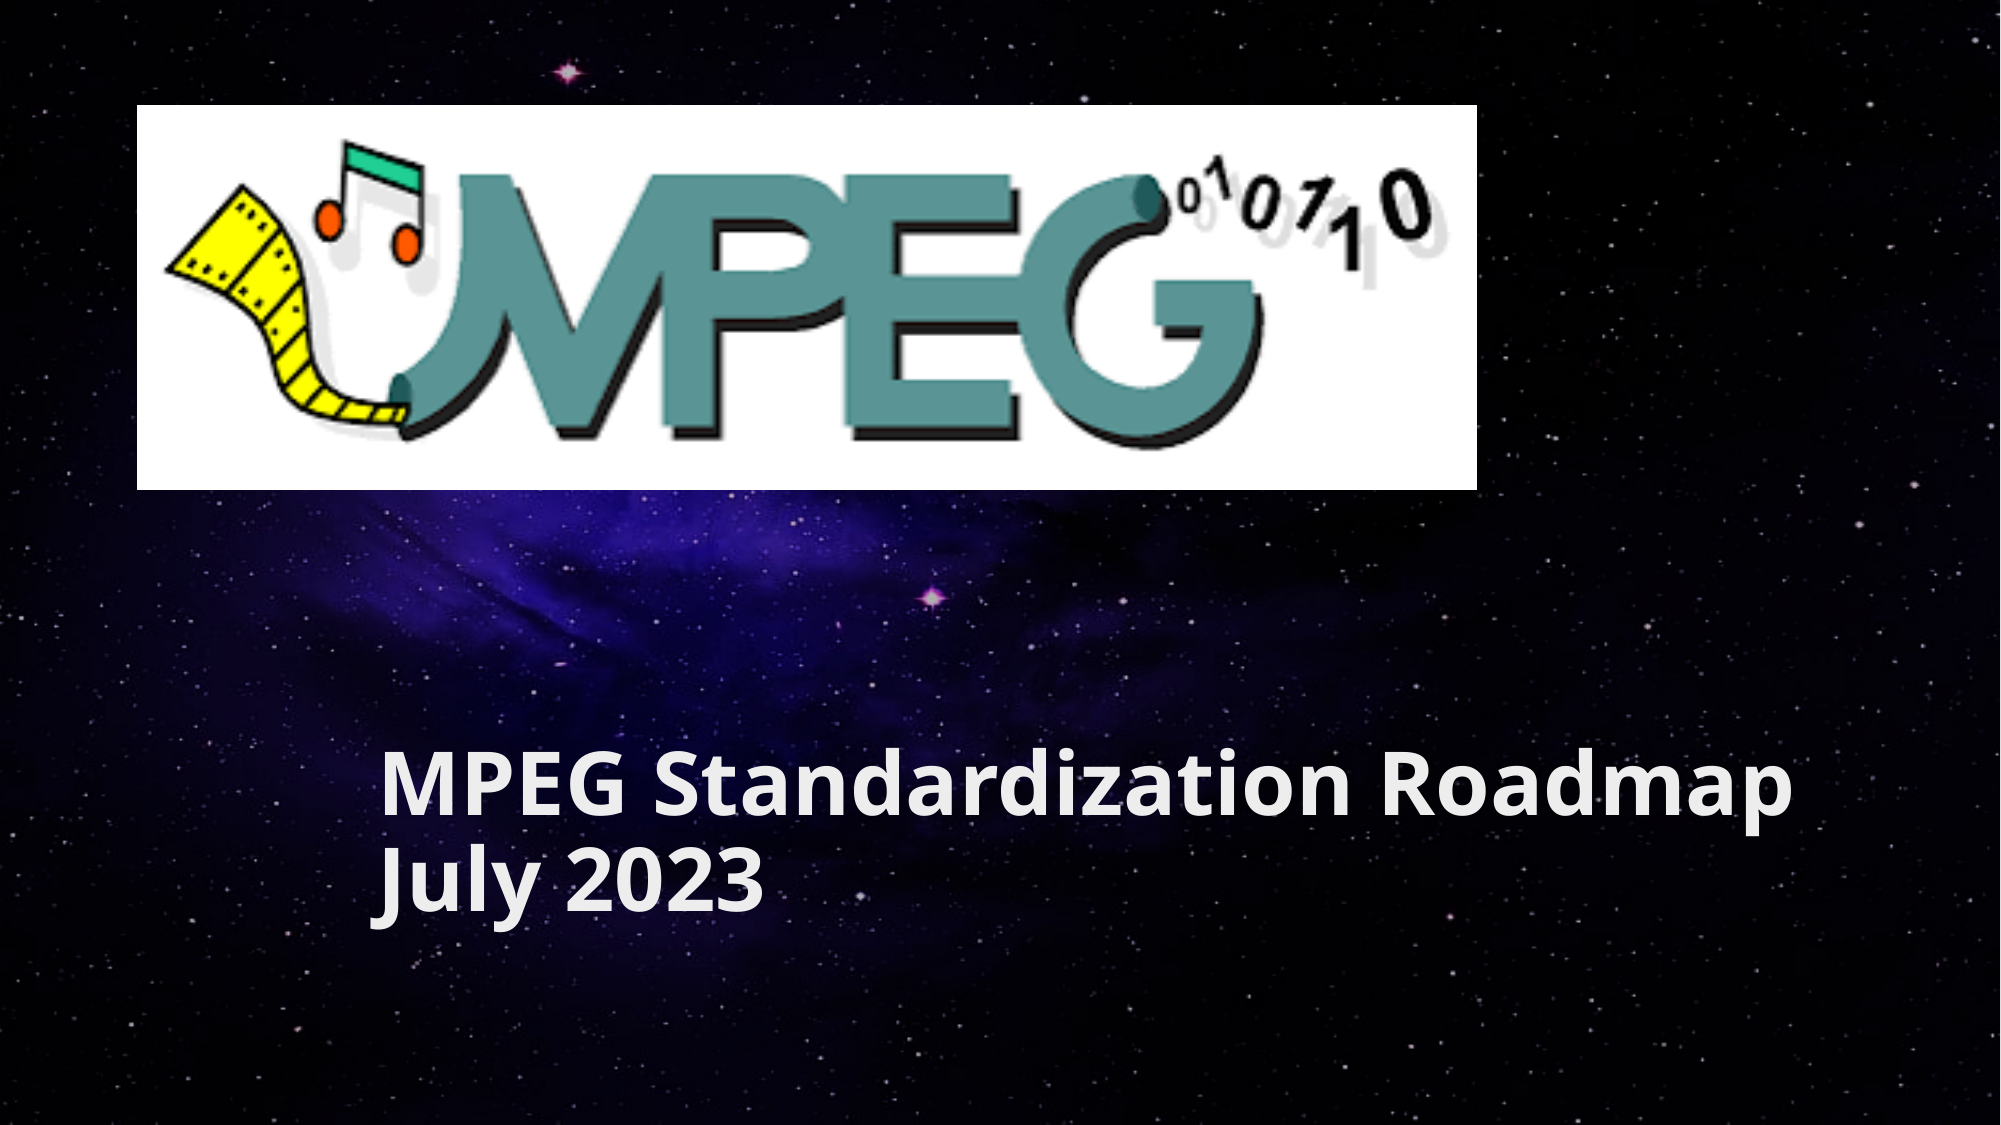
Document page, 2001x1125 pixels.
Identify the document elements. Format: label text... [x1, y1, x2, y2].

text_box MPEG Standardization Roadmap July 2023 [362, 732, 1863, 1002]
picture [0, 0, 2001, 1125]
